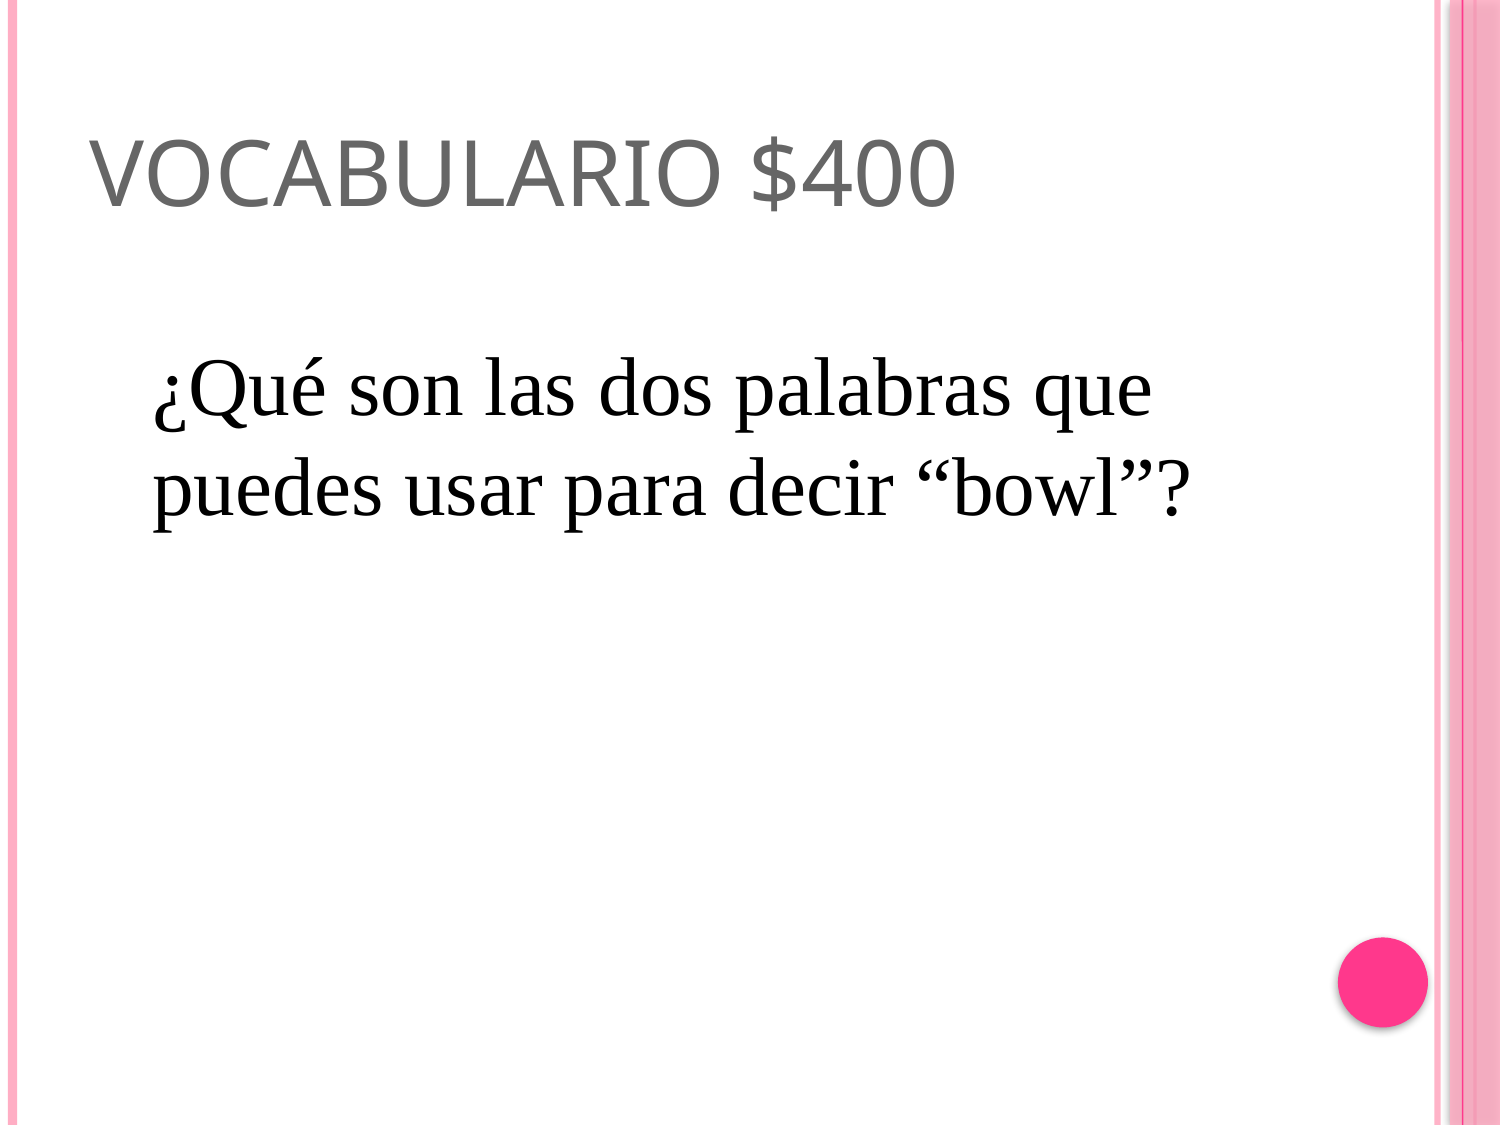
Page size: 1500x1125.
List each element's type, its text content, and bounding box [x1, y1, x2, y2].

title vocabulario $400 [75, 45, 1300, 233]
text_box ¿Qué son las dos palabras que puedes usar para decir “bowl”? [137, 324, 1263, 540]
